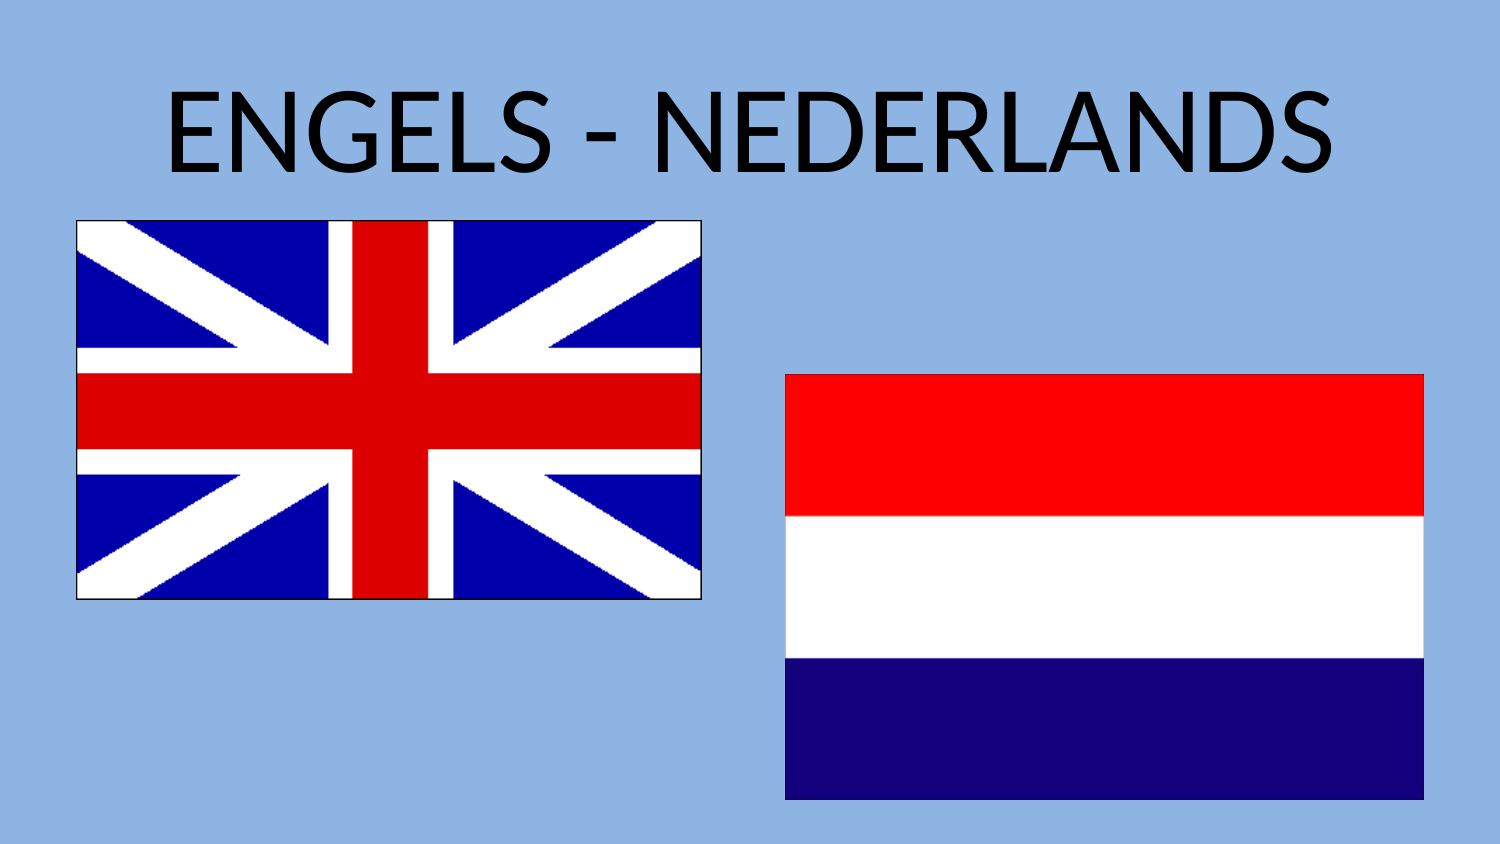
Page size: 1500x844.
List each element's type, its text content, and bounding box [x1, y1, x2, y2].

picture [76, 220, 703, 600]
title ENGELS - NEDERLANDS [112, 32, 1388, 213]
picture [785, 374, 1424, 800]
